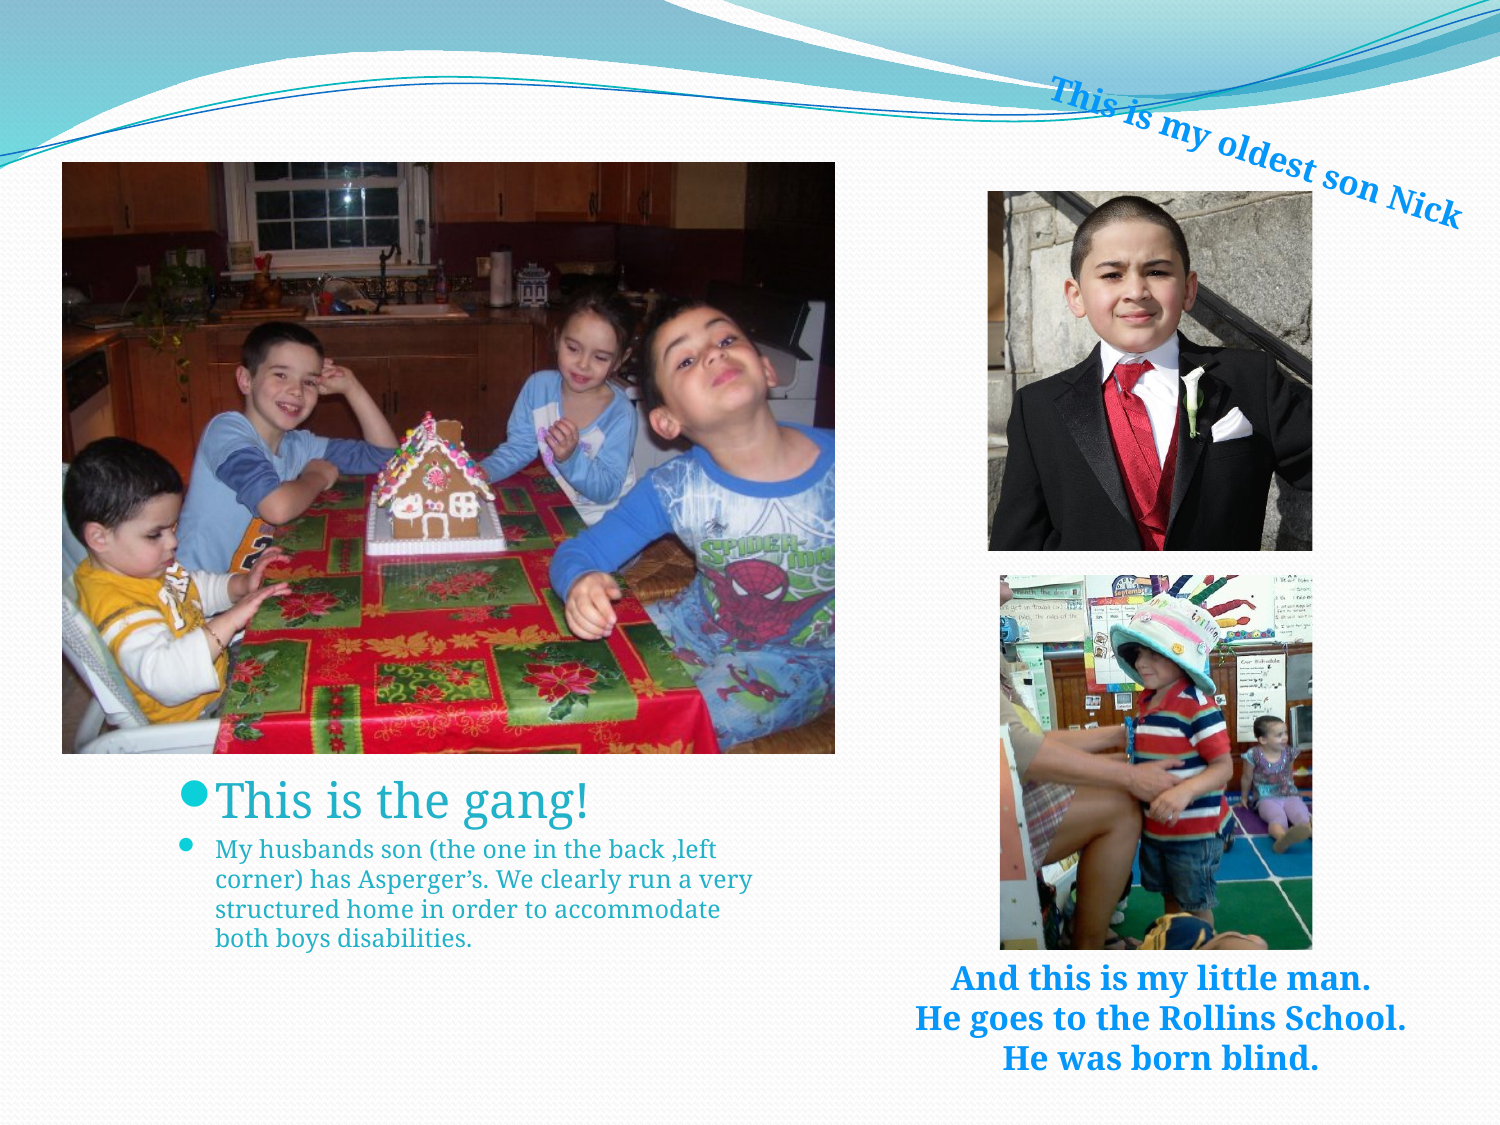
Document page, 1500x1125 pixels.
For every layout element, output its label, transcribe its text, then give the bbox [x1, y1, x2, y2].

text_box This is my oldest son Nick [1012, 49, 1500, 254]
picture [62, 162, 835, 755]
list This is the gang! My husbands son (the one in the back ,left corner) has Asperger’s. We clearly run a very structured home in order to accommodate both boys disabilities. [162, 766, 788, 963]
picture [999, 574, 1313, 951]
text_box And this is my little man. He goes to the Rollins School. He was born blind. [900, 949, 1432, 1085]
picture [987, 191, 1313, 551]
